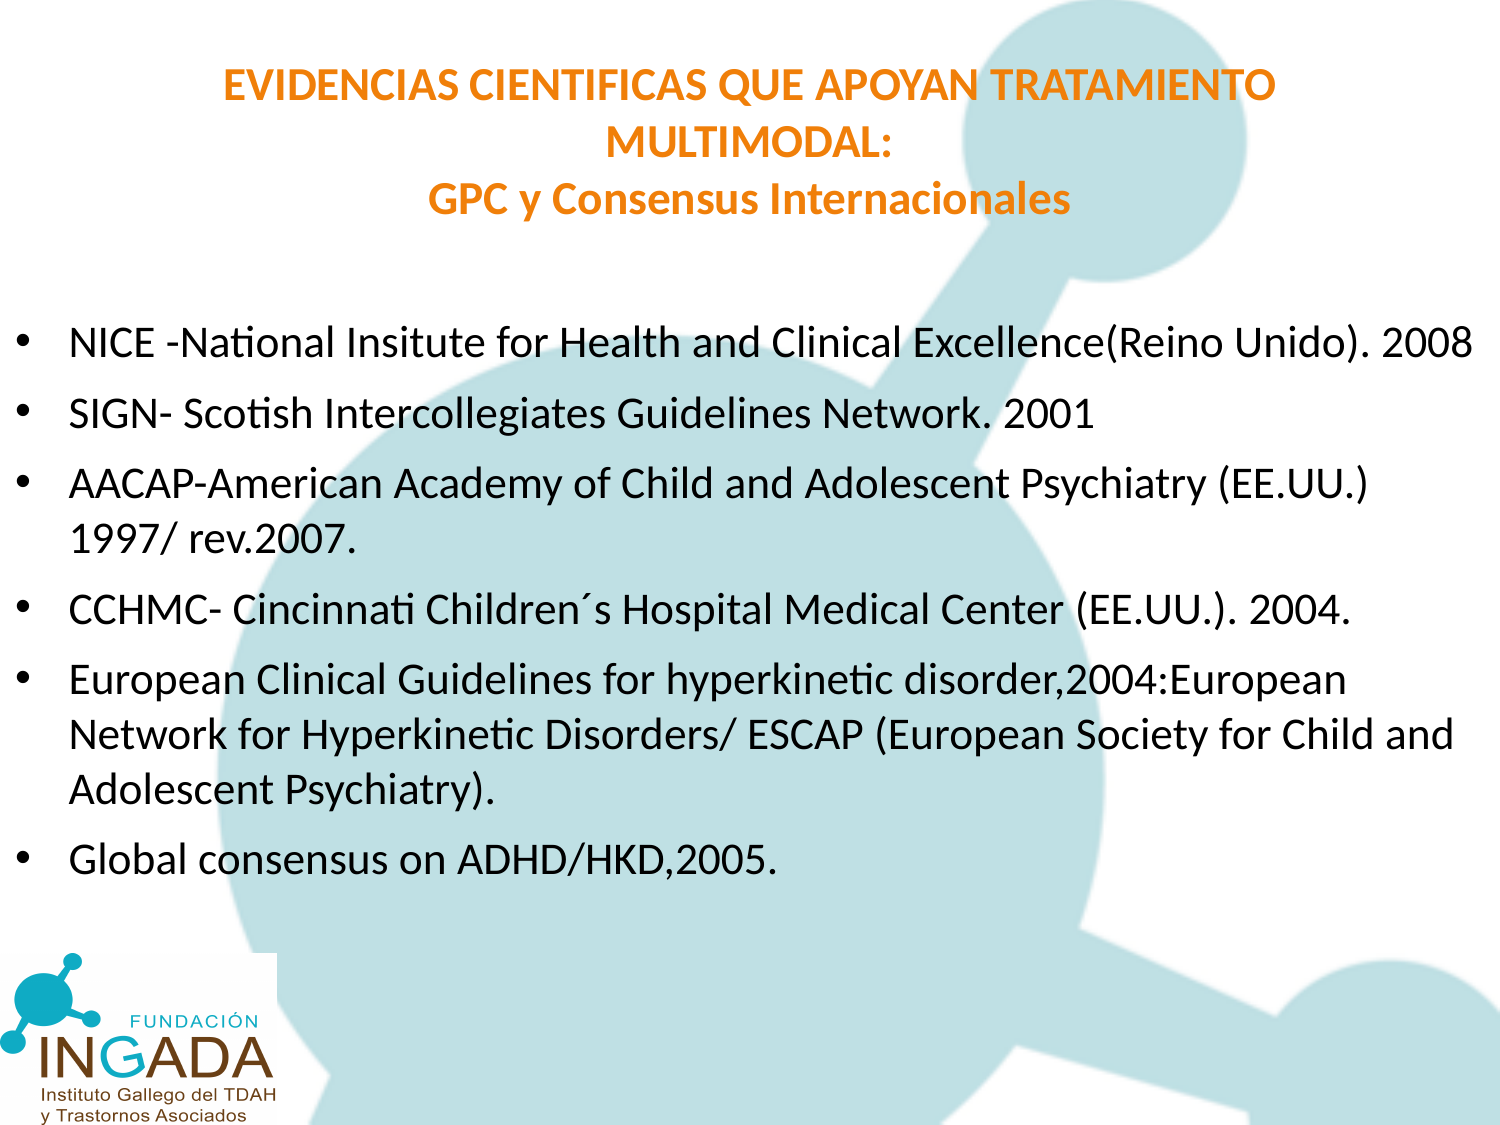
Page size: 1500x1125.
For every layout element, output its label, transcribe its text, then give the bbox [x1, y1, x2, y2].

title EVIDENCIAS CIENTIFICAS QUE APOYAN TRATAMIENTO MULTIMODAL: GPC y Consensus Internacionales [75, 45, 1425, 233]
picture [0, 953, 277, 1125]
list NICE -National Insitute for Health and Clinical Excellence(Reino Unido). 2008 SIGN- Scotish Intercollegiates Guidelines Network. 2001 AACAP-American Academy of Child and Adolescent Psychiatry (EE.UU.) 1997/ rev.2007. CCHMC- Cincinnati Children´s Hospital Medical Center (EE.UU.). 2004. European Clinical Guidelines for hyperkinetic disorder,2004:European Network for Hyperkinetic Disorders/ ESCAP (European Society for Child and Adolescent Psychiatry). Global consensus on ADHD/HKD,2005. [0, 304, 1500, 953]
